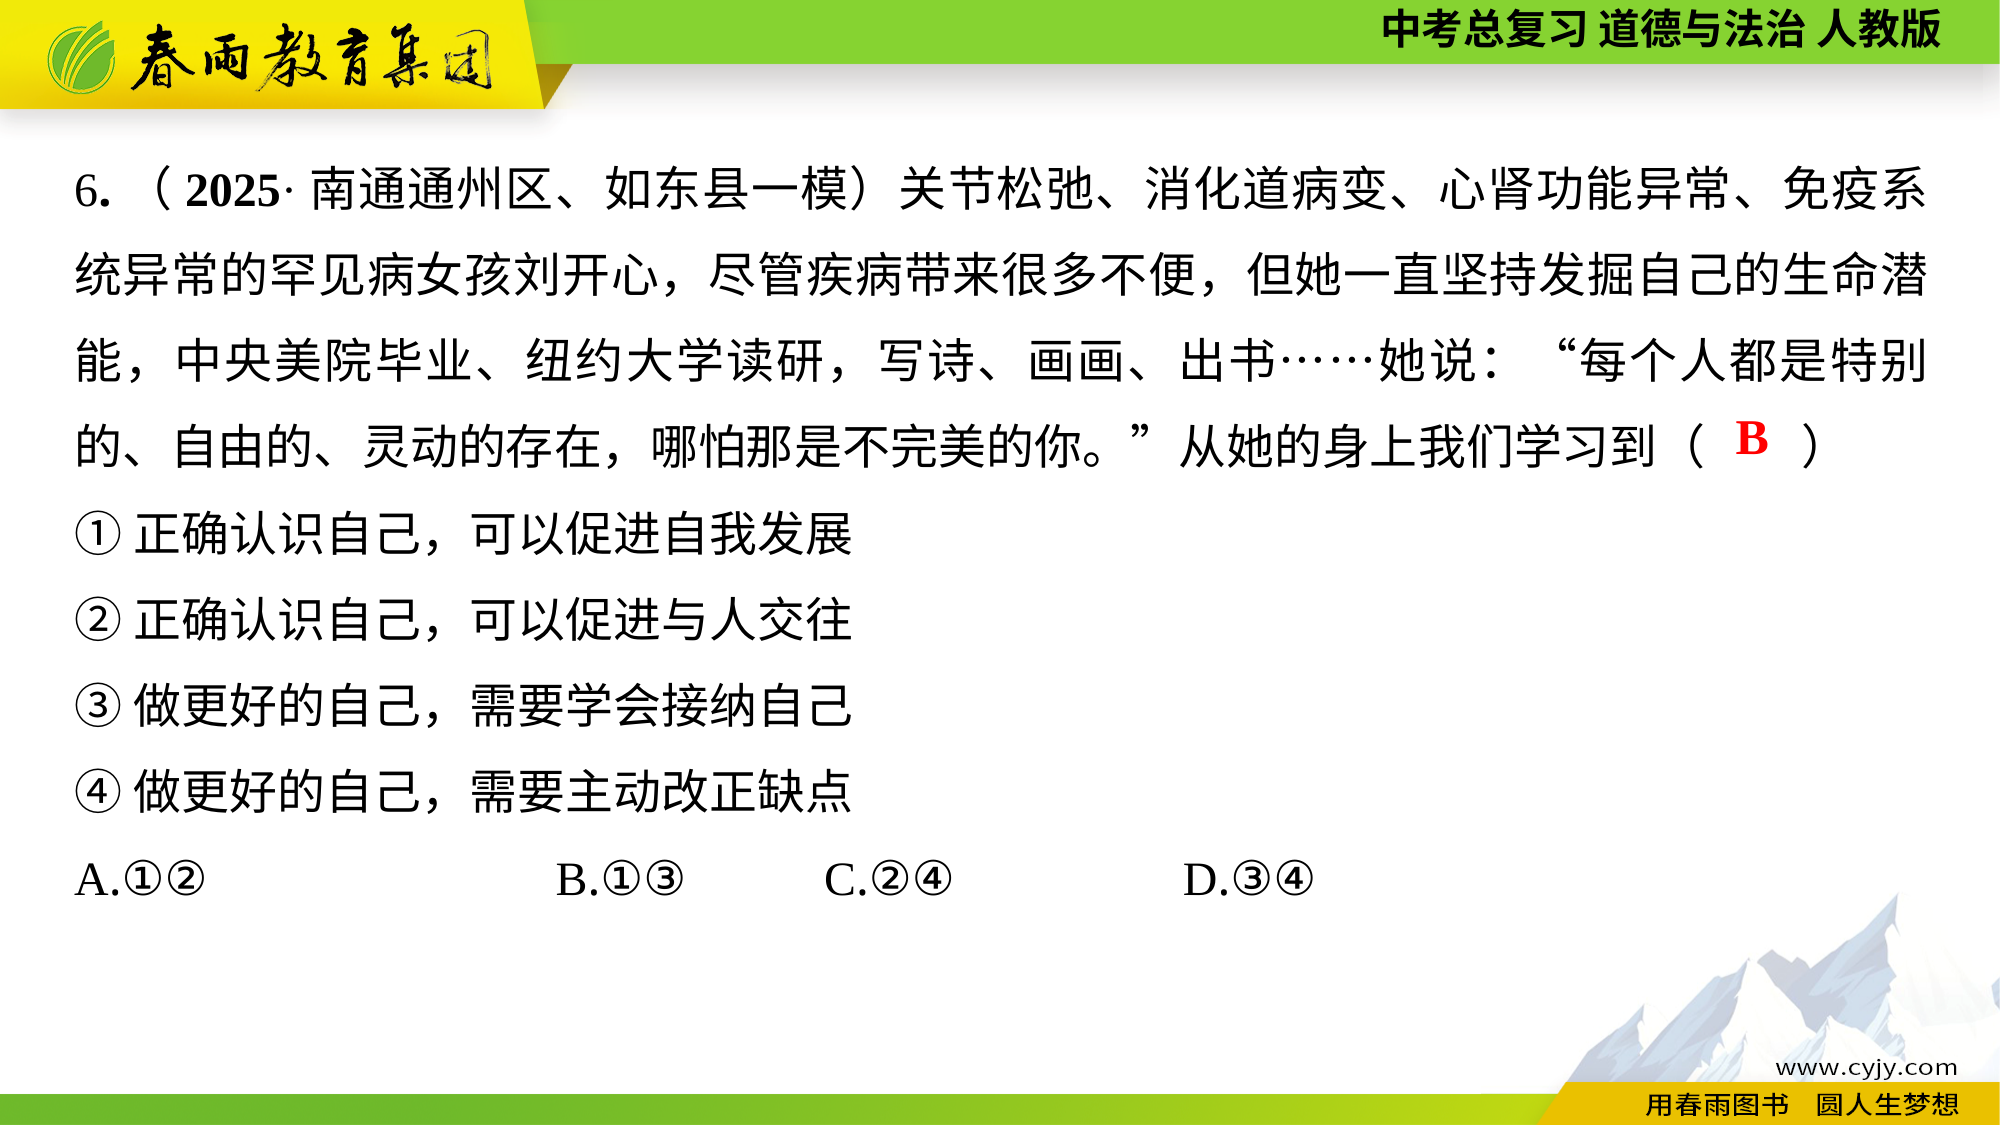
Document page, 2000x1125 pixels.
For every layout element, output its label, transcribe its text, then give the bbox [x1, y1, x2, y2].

picture [0, 0, 2000, 1125]
text_box B [1720, 397, 1784, 472]
list 6.（2025·南通通州区、如东县一模）关节松弛、消化道病变、心肾功能异常、免疫系统异常的罕见病女孩刘开心，尽管疾病带来很多不便，但她一直坚持发掘自己的生命潜能，中央美院毕业、纽约大学读研，写诗、画画、出书……她说：“每个人都是特别的、自由的、灵动的存在，哪怕那是不完美的你。”从她的身上我们学习到（ ） ①正确认识自己，可以促进自我发展 ②正确认识自己，可以促进与人交往 ③做更好的自己，需要学会接纳自己 ④做更好的自己，需要主动改正缺点 A.①② B.①③ C.②④ D.③④ [59, 122, 1944, 922]
